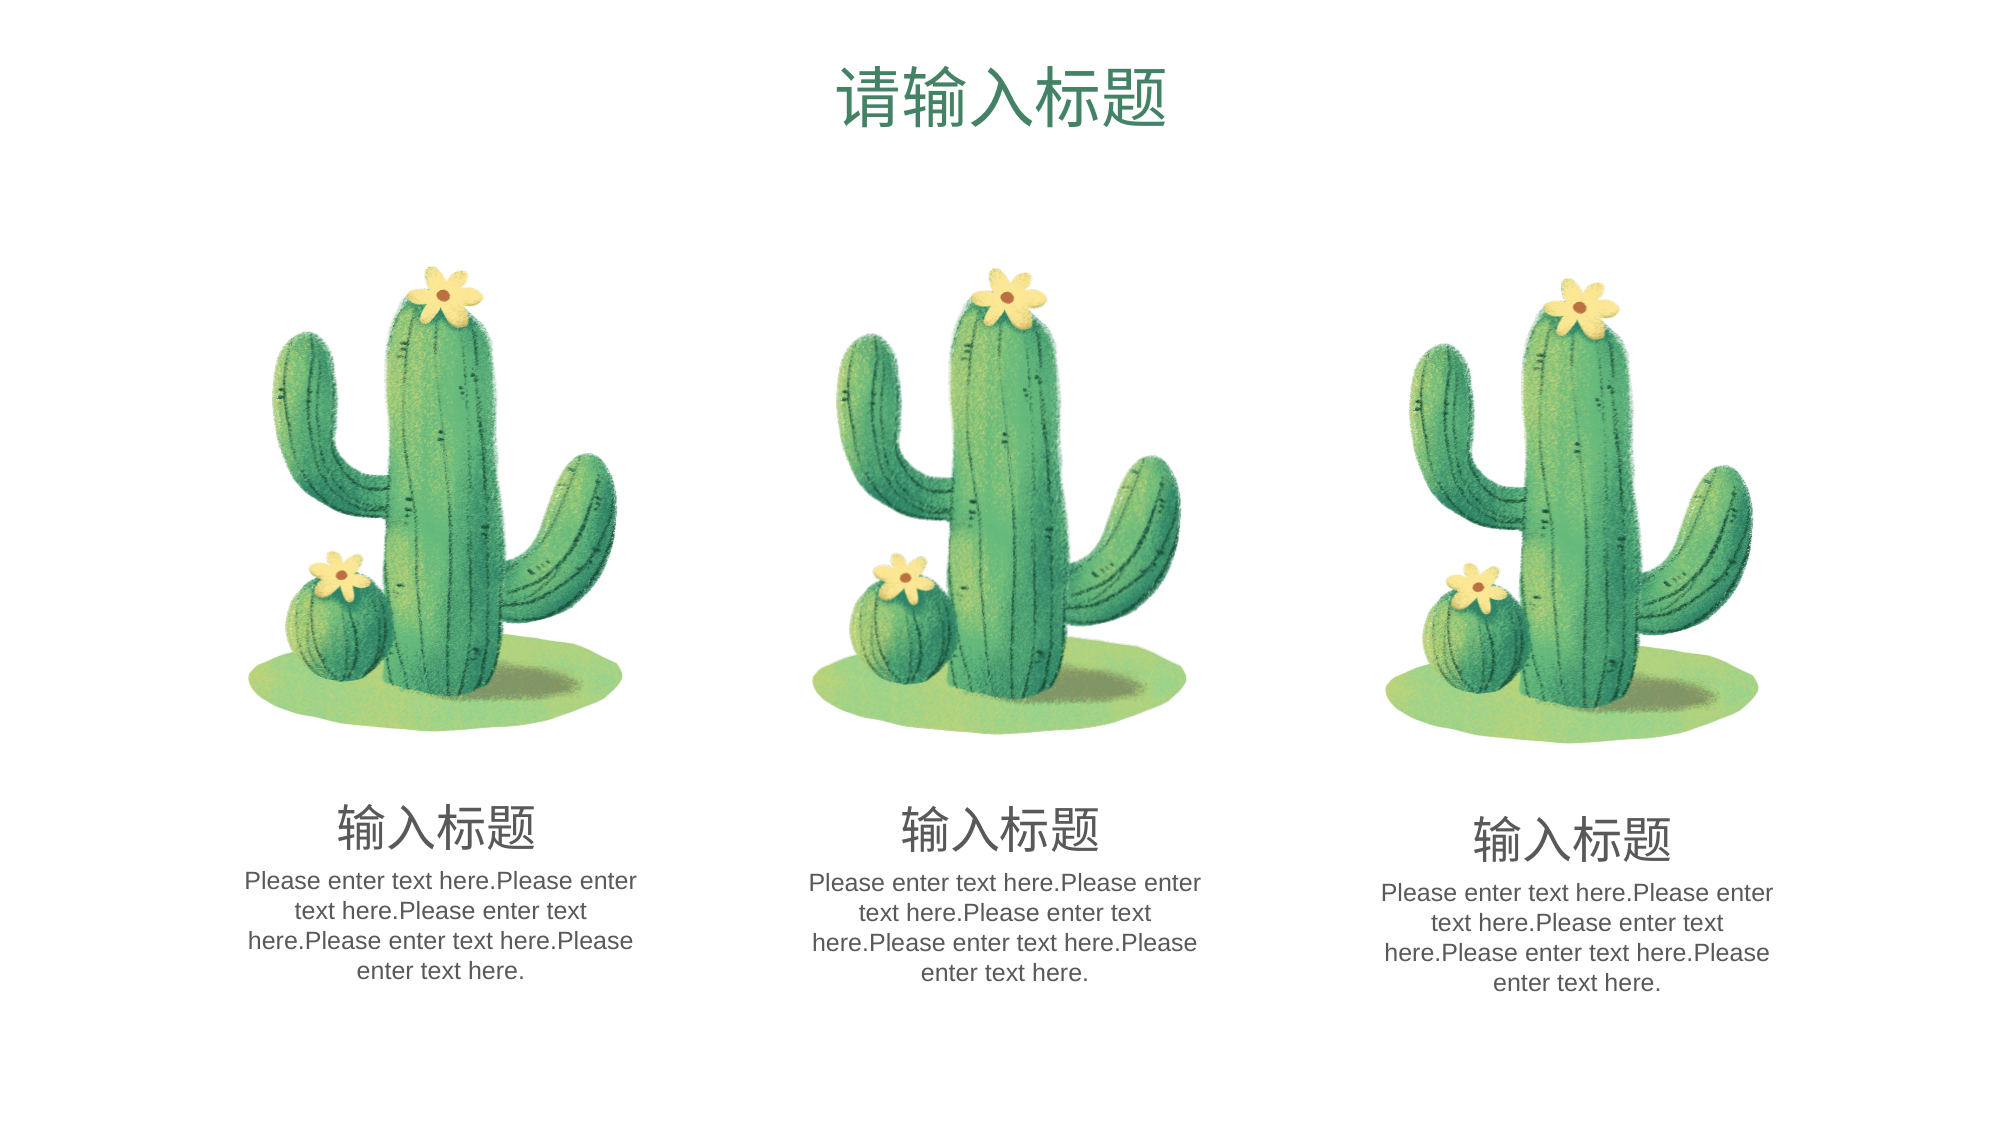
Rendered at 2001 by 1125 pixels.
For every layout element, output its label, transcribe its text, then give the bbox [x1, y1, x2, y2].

text_box Please enter text here.Please enter text here.Please enter text here.Please enter text here.Please enter text here. [1351, 869, 1804, 1004]
picture [1379, 256, 1766, 789]
text_box 输入标题 [1346, 800, 1799, 876]
picture [242, 244, 630, 777]
picture [806, 246, 1194, 780]
text_box 输入标题 [774, 790, 1226, 866]
text_box Please enter text here.Please enter text here.Please enter text here.Please enter text here.Please enter text here. [779, 859, 1232, 994]
text_box Please enter text here.Please enter text here.Please enter text here.Please enter text here.Please enter text here. [215, 857, 668, 992]
text_box 请输入标题 [819, 48, 1184, 143]
text_box 输入标题 [210, 788, 662, 864]
